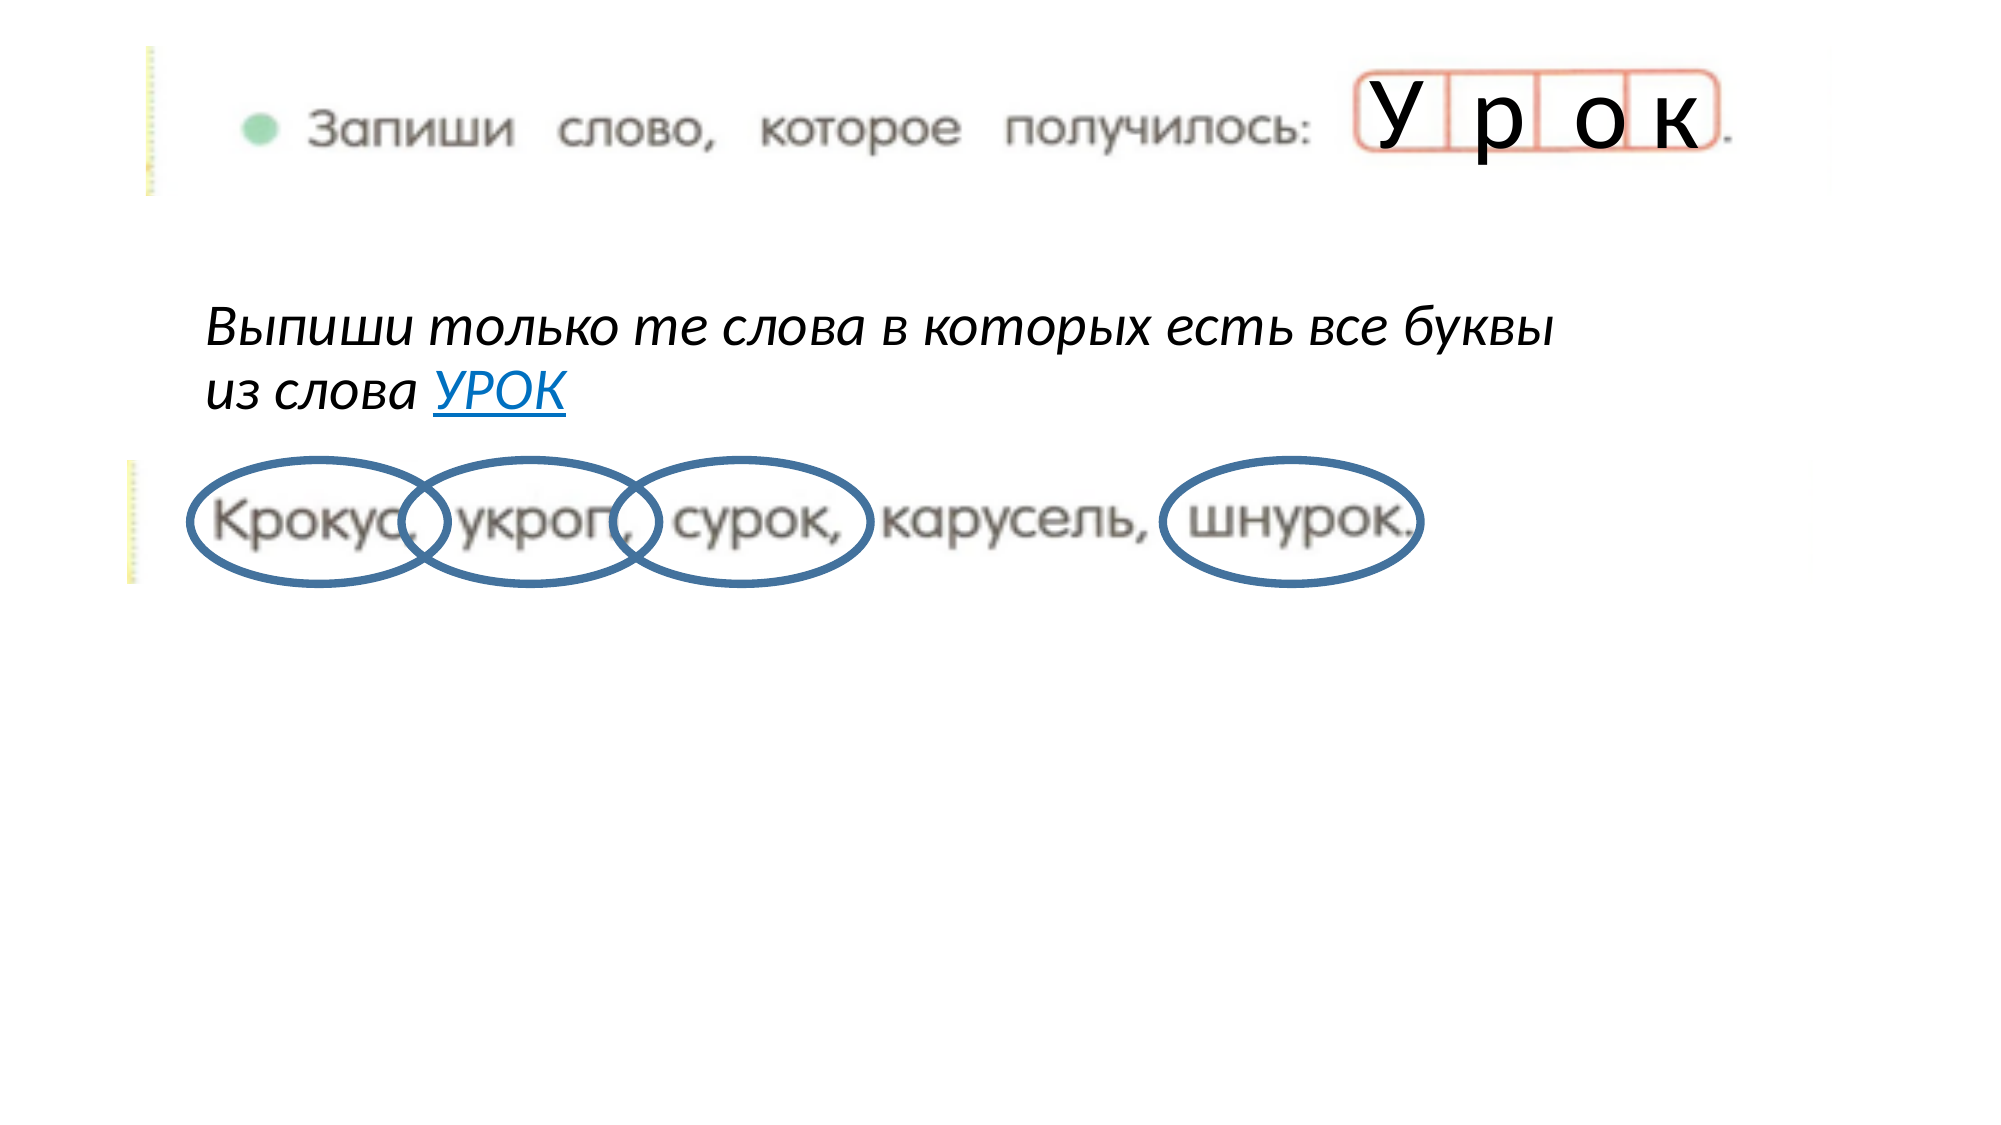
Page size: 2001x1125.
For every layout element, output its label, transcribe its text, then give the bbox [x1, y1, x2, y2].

picture [126, 459, 1813, 584]
text_box Выпиши только те слова в которых есть все буквы из слова УРОК [190, 286, 1623, 432]
picture [145, 46, 1832, 196]
